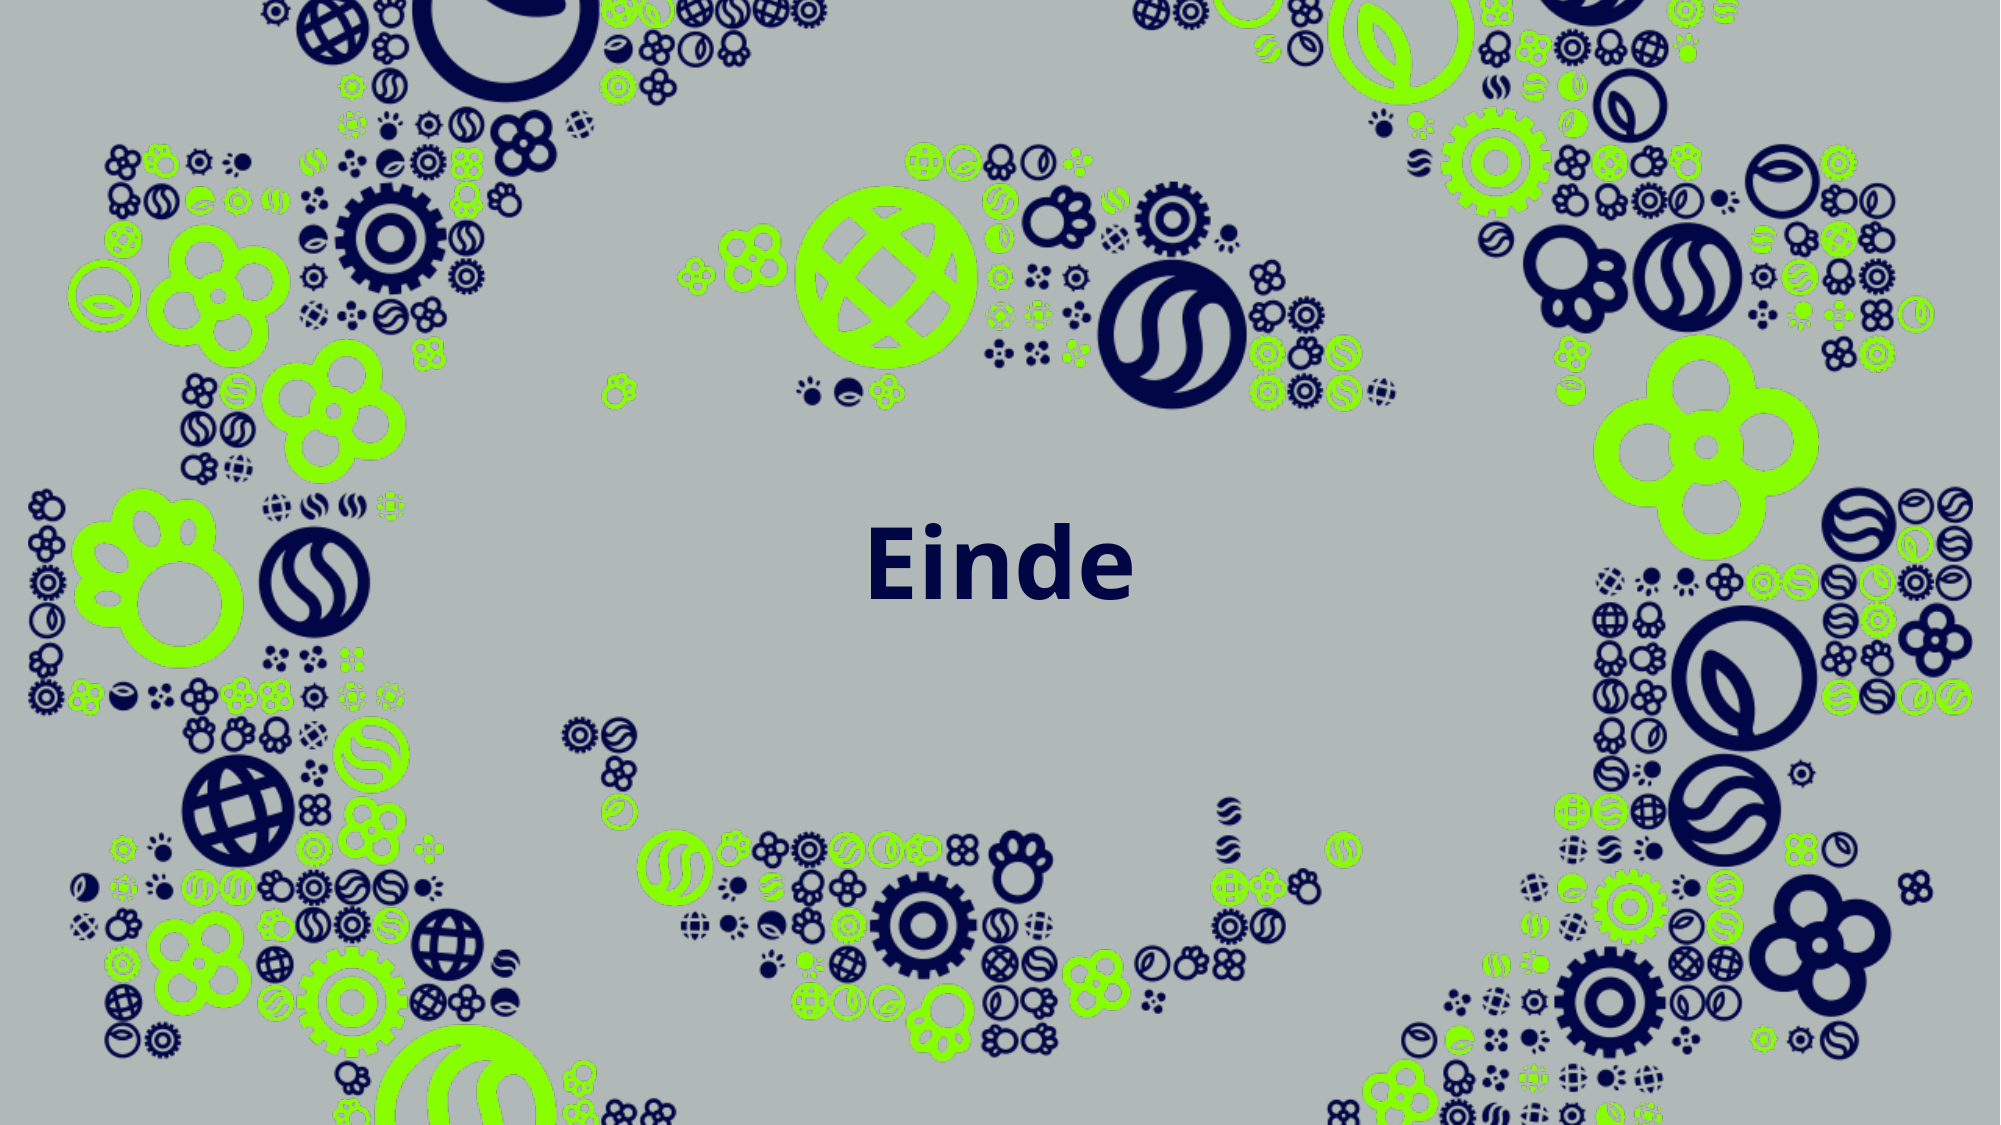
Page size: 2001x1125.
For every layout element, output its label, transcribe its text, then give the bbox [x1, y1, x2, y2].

title Einde [425, 469, 1575, 660]
picture [0, 0, 2000, 1125]
